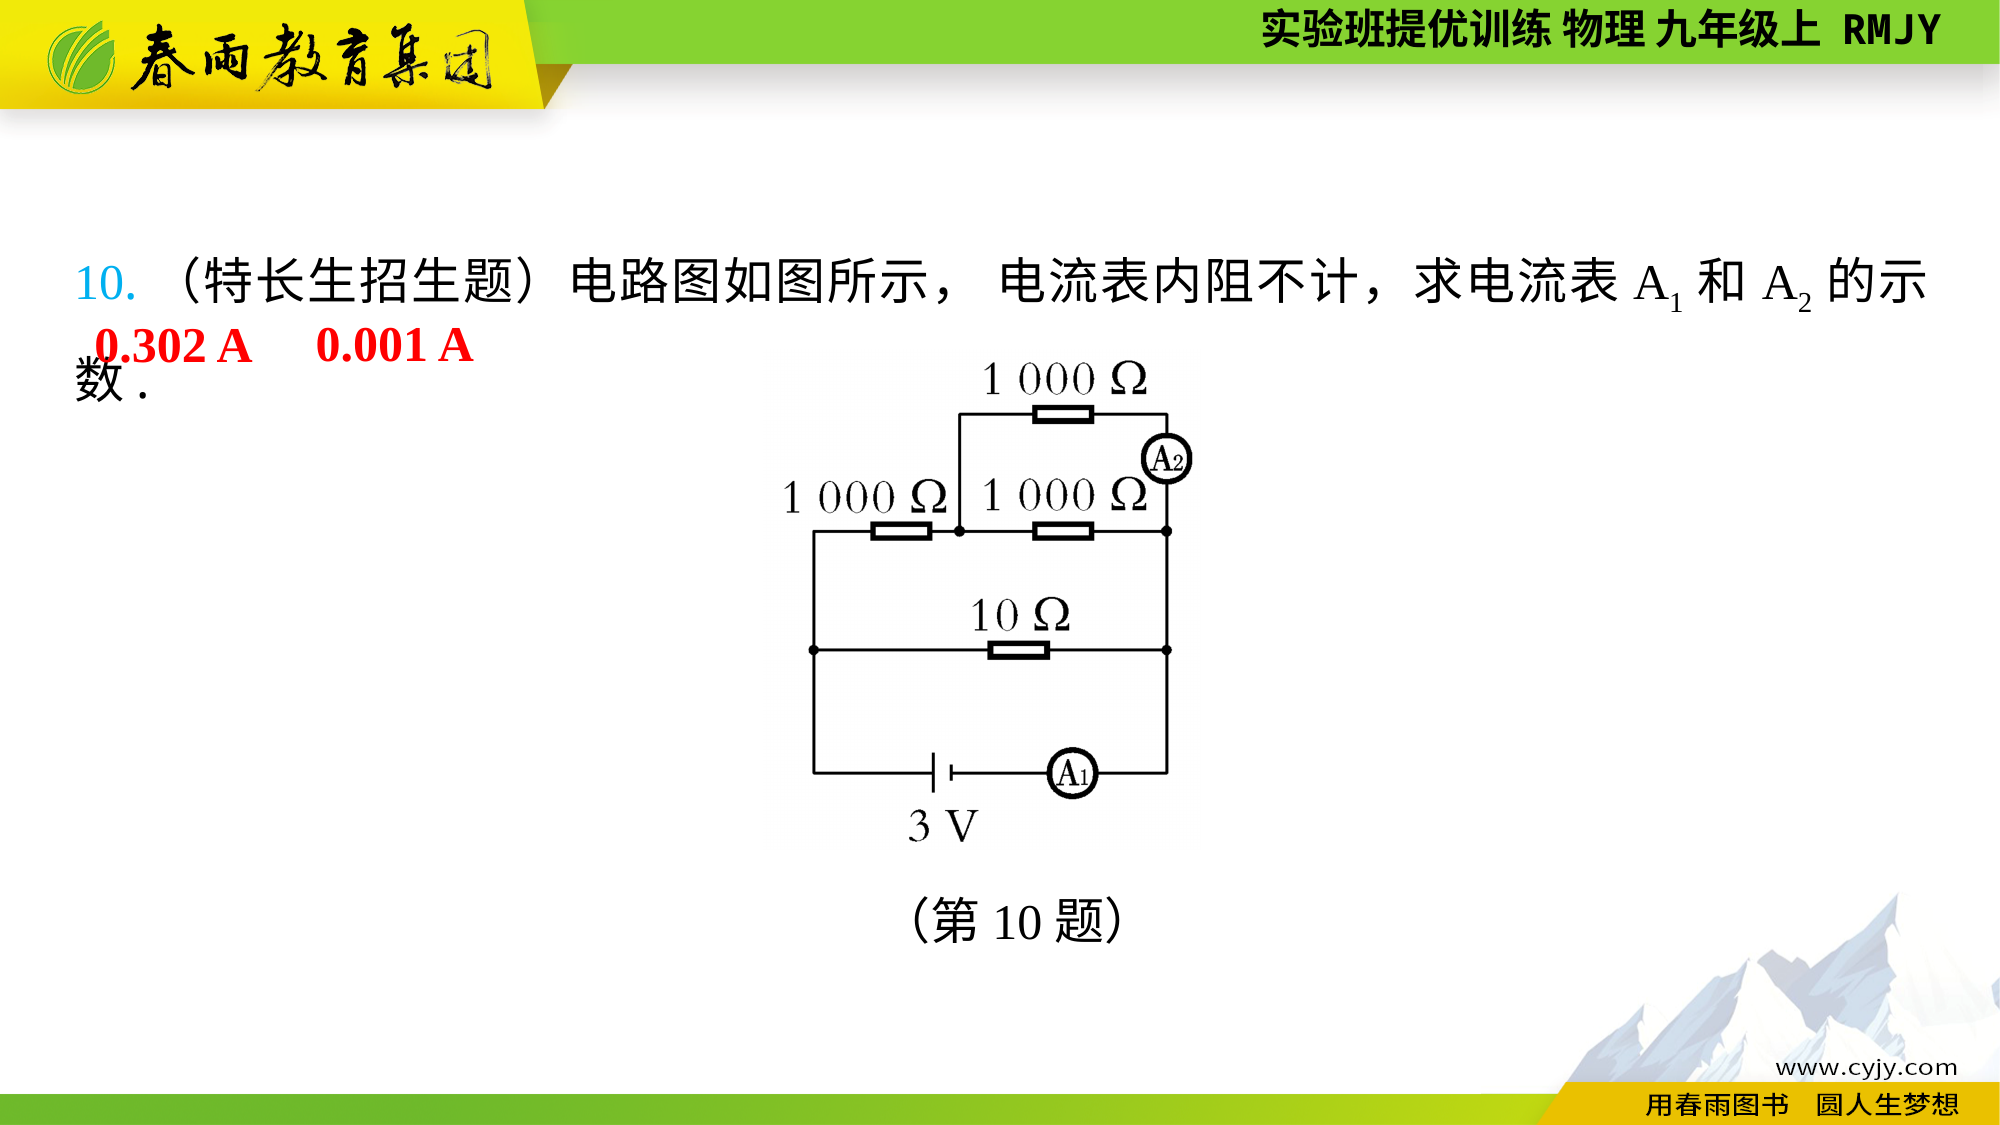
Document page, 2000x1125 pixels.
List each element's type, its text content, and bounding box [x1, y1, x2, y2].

text_box 0.001 A [300, 304, 551, 379]
text_box （第10题） [865, 859, 1170, 957]
list 10.（特长生招生题）电路图如图所示， 电流表内阻不计，求电流表A1和A2的示数. [59, 208, 1944, 303]
text_box 0.302 A [79, 305, 268, 381]
picture [0, 0, 2000, 1125]
